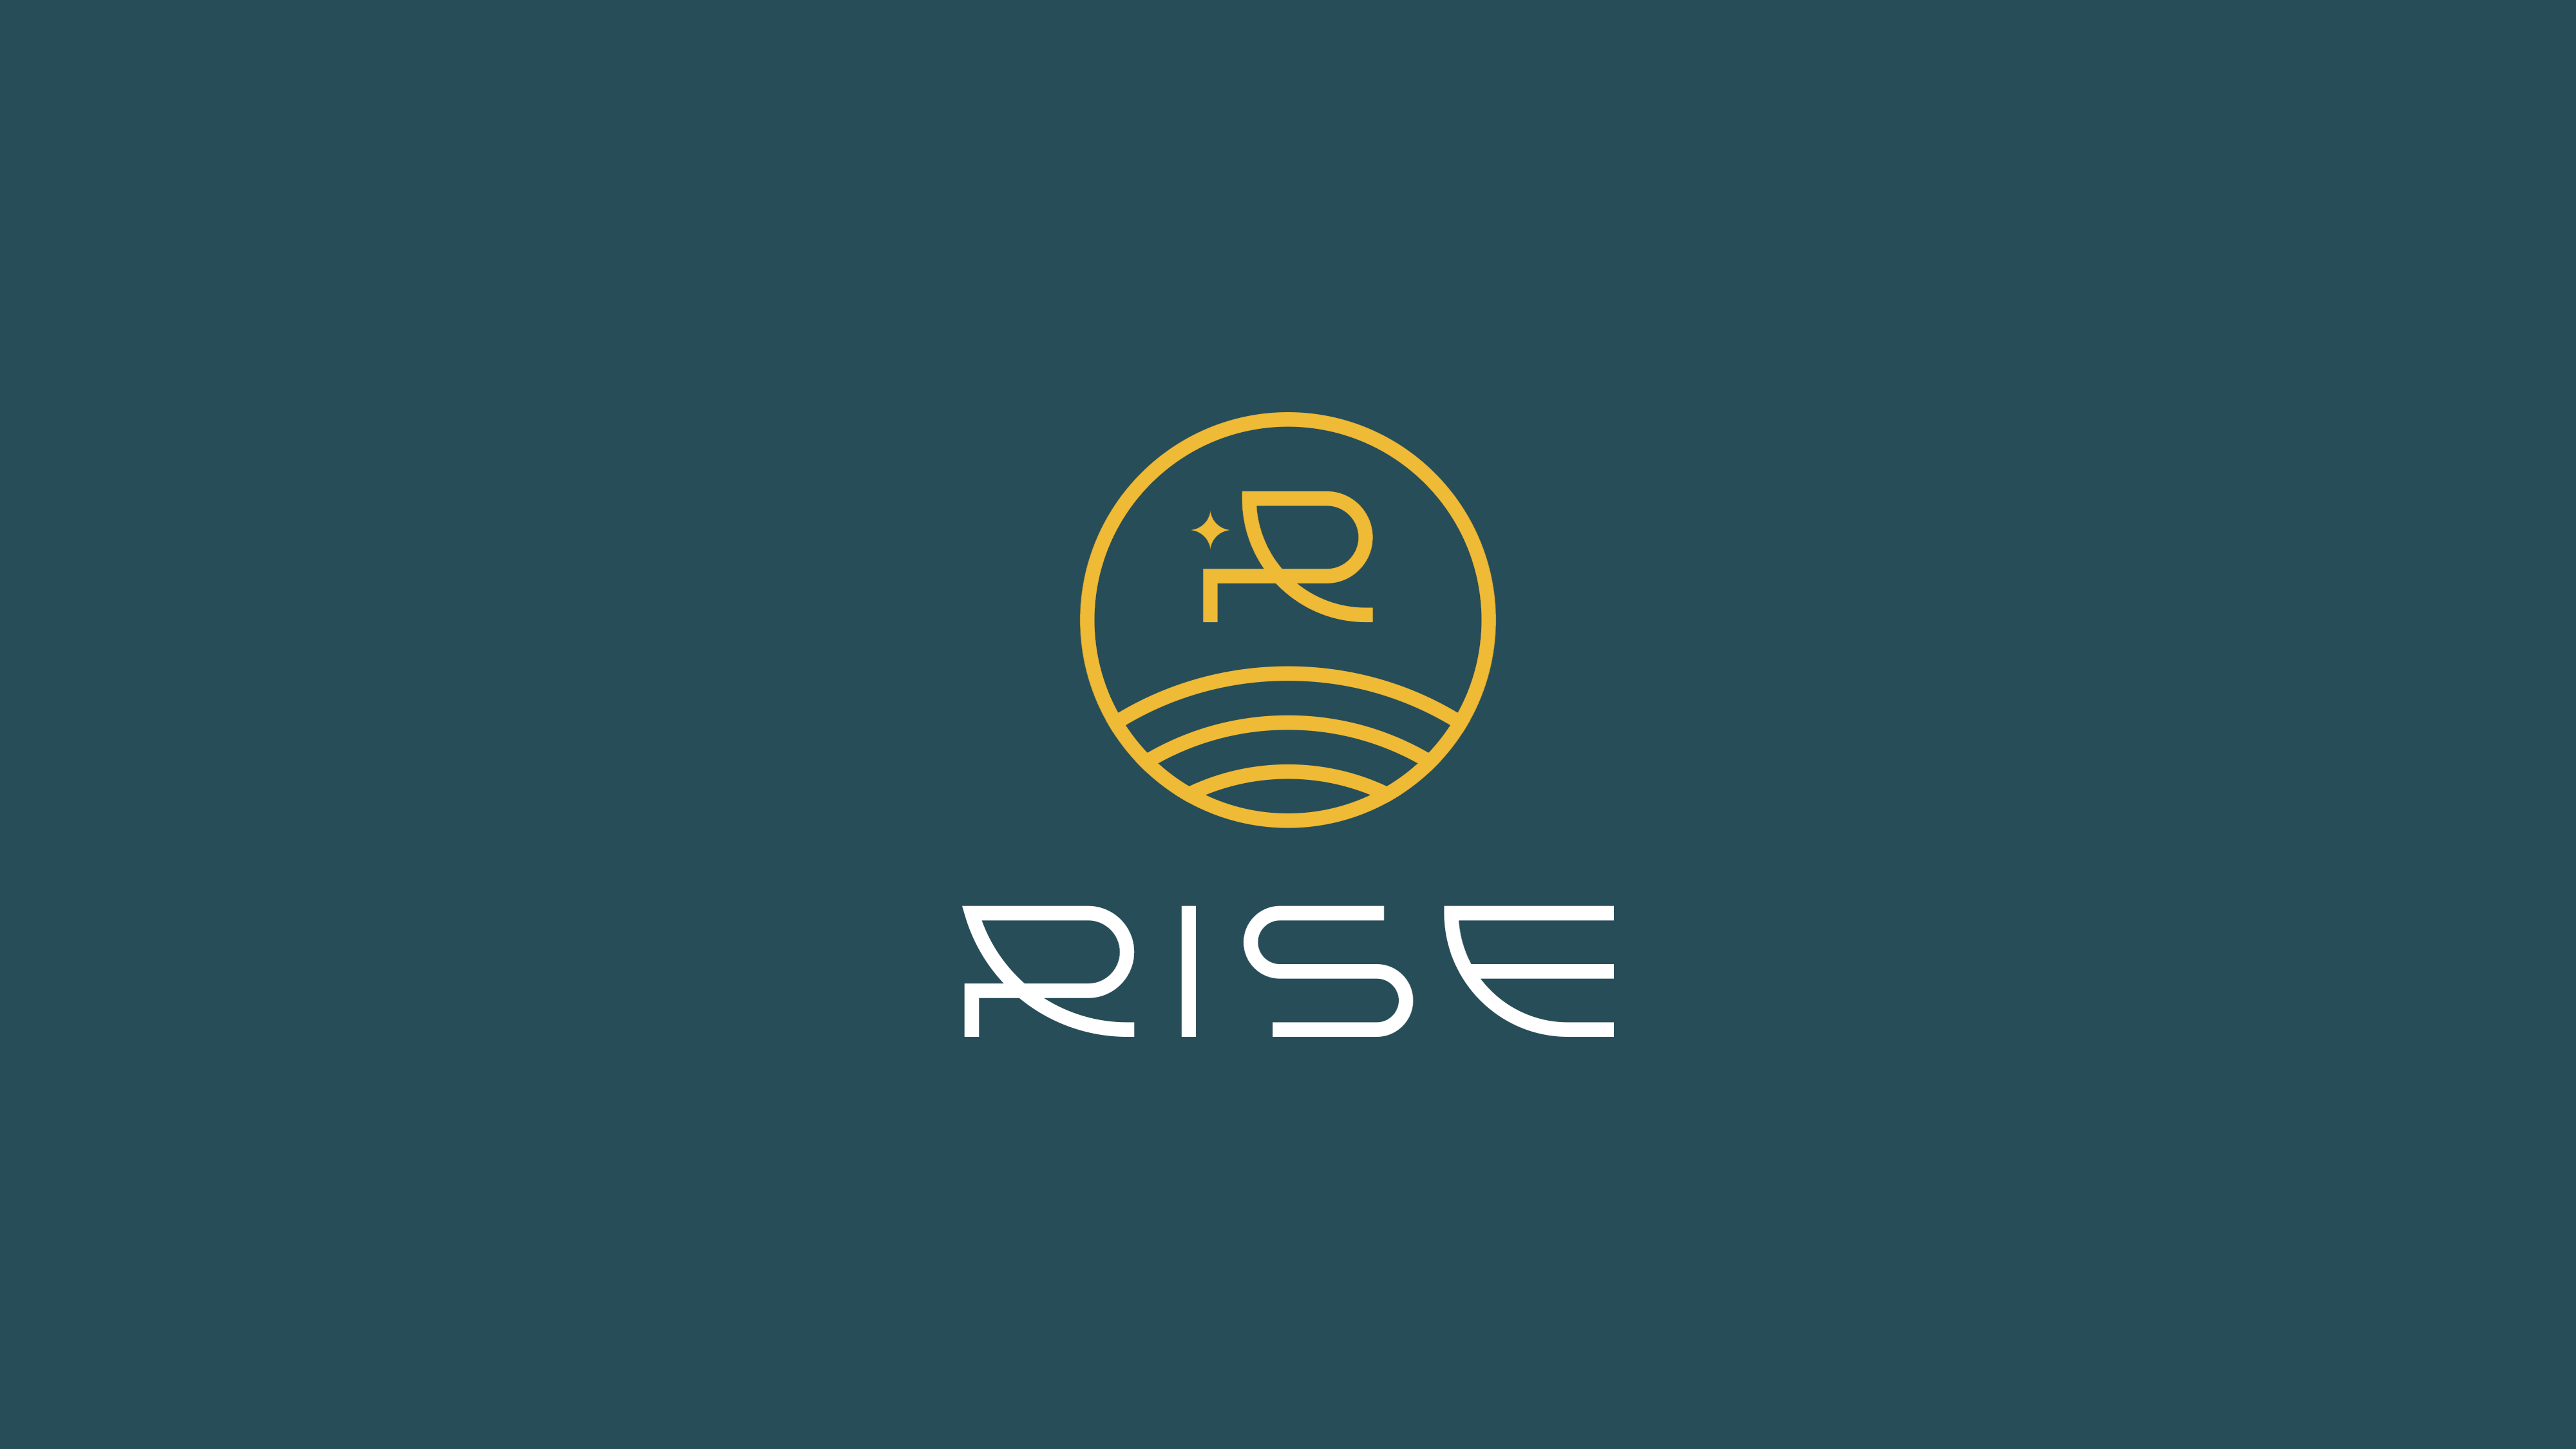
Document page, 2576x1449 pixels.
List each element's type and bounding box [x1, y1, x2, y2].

picture [962, 412, 1614, 1037]
